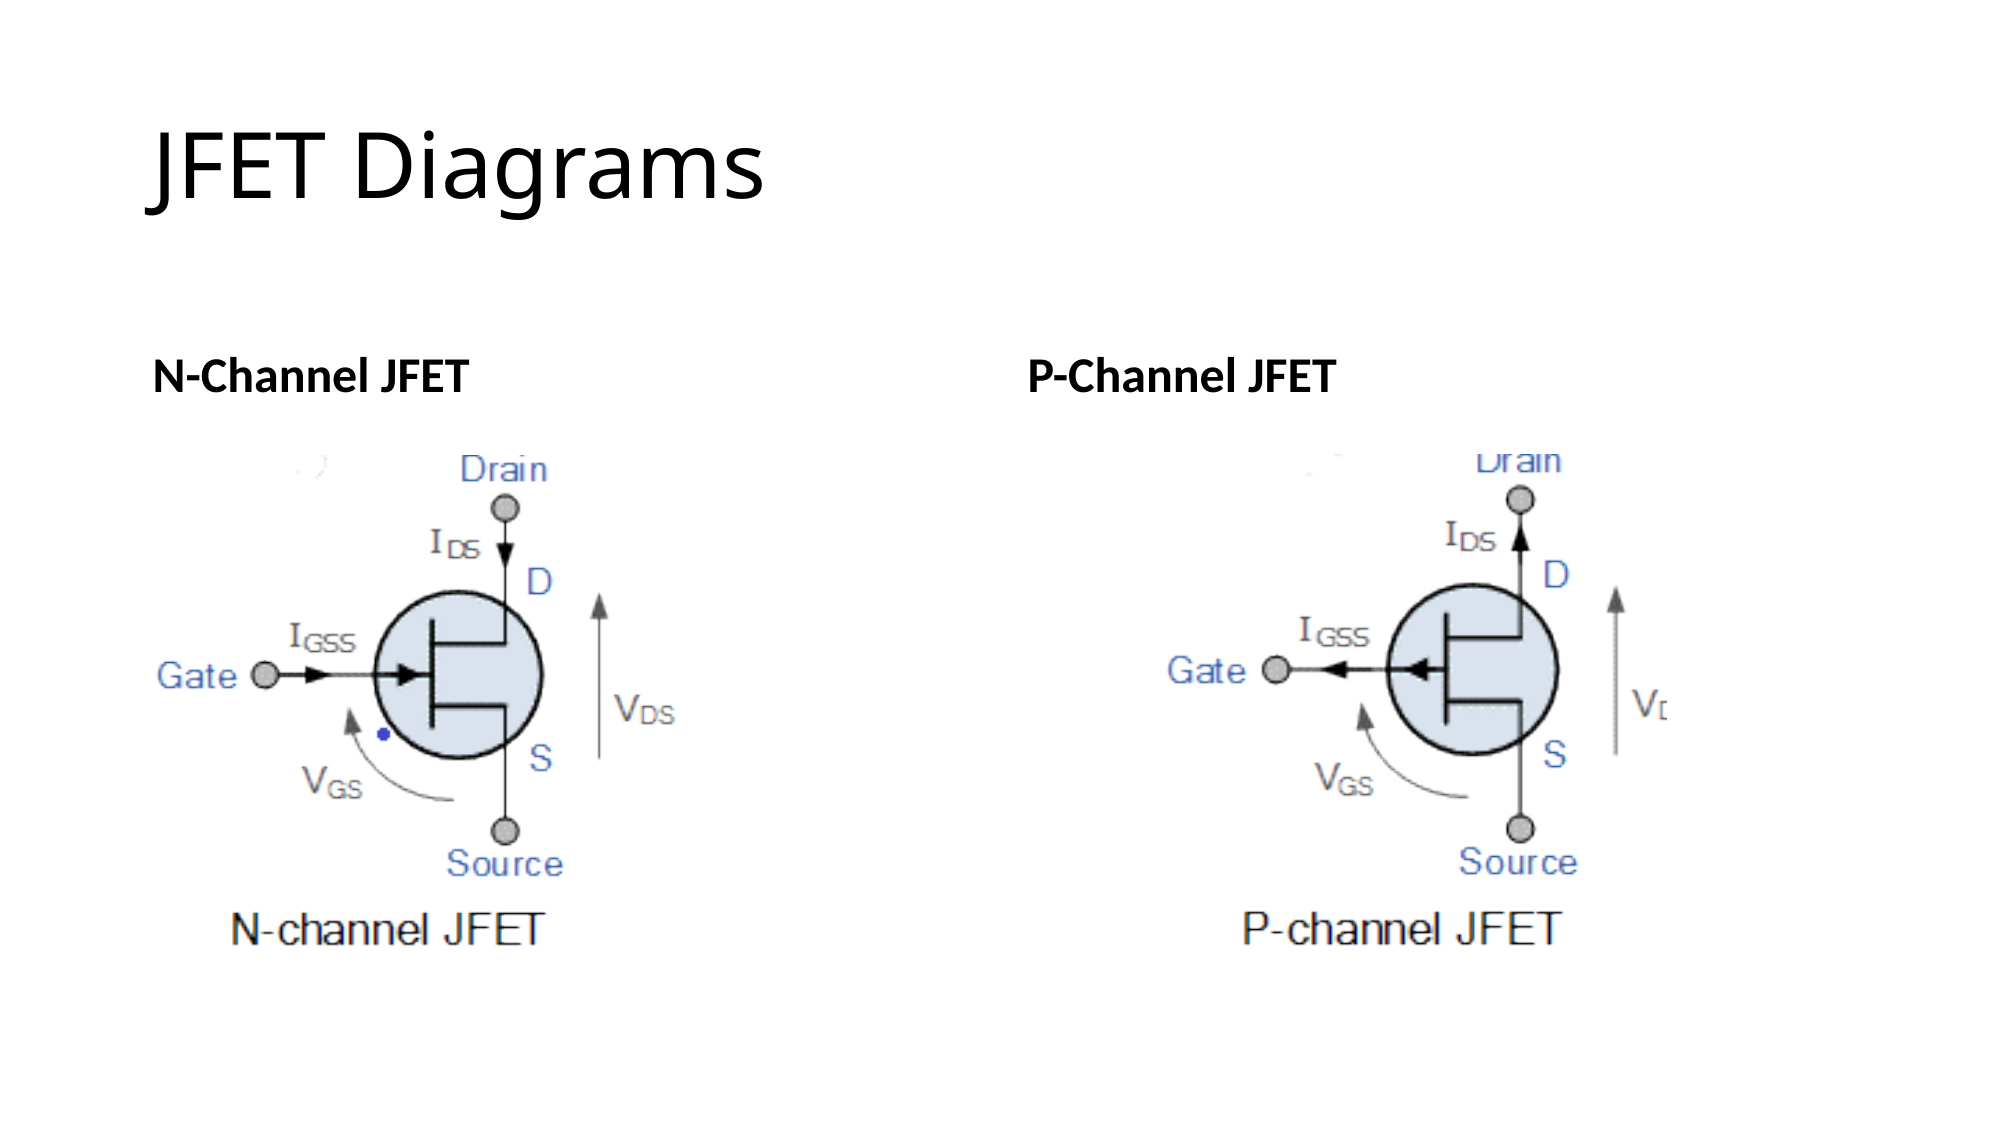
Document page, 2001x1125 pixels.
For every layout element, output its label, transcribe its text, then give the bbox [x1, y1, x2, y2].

list P-Channel JFET [1012, 275, 1863, 411]
list N-Channel JFET [137, 275, 984, 411]
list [151, 455, 723, 960]
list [1150, 454, 1667, 960]
title JFET Diagrams [137, 59, 1863, 278]
